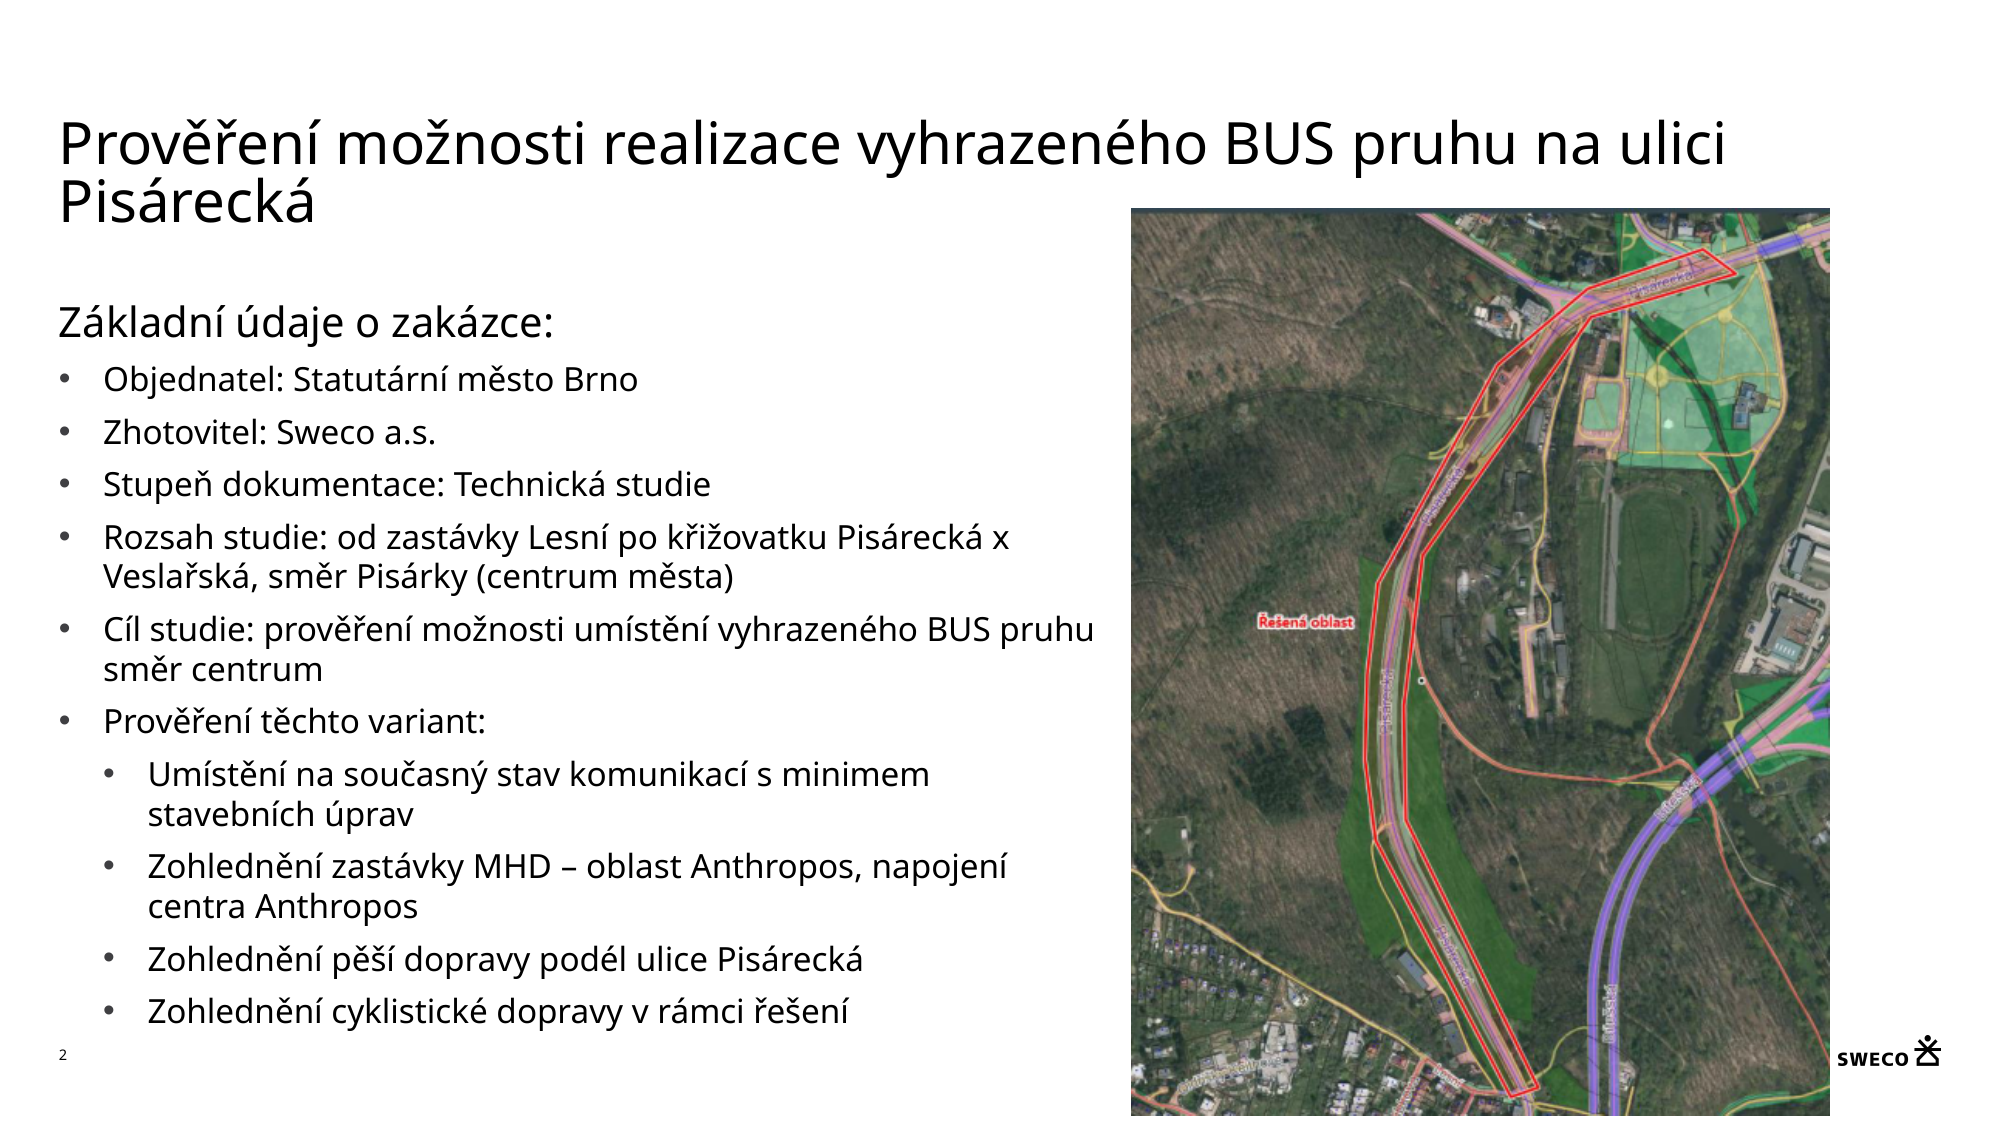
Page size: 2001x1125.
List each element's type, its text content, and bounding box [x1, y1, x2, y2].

list Základní údaje o zakázce: Objednatel: Statutární město Brno Zhotovitel: Sweco a.s. Stupeň dokumentace: Technická studie Rozsah studie: od zastávky Lesní po křižovatku Pisárecká x Veslařská, směr Pisárky (centrum města) Cíl studie: prověření možnosti umístění vyhrazeného BUS pruhu směr centrum Prověření těchto variant: Umístění na současný stav komunikací s minimem stavebních úprav Zohlednění zastávky MHD – oblast Anthropos, napojení centra Anthropos Zohlednění pěší dopravy podél ulice Pisárecká Zohlednění cyklistické dopravy v rámci řešení [58, 295, 1107, 949]
slide_number 2 [58, 1036, 118, 1066]
title Prověření možnosti realizace vyhrazeného BUS pruhu na ulici Pisárecká [58, 117, 1941, 209]
picture [1838, 1035, 1941, 1066]
picture [1131, 208, 1830, 1116]
